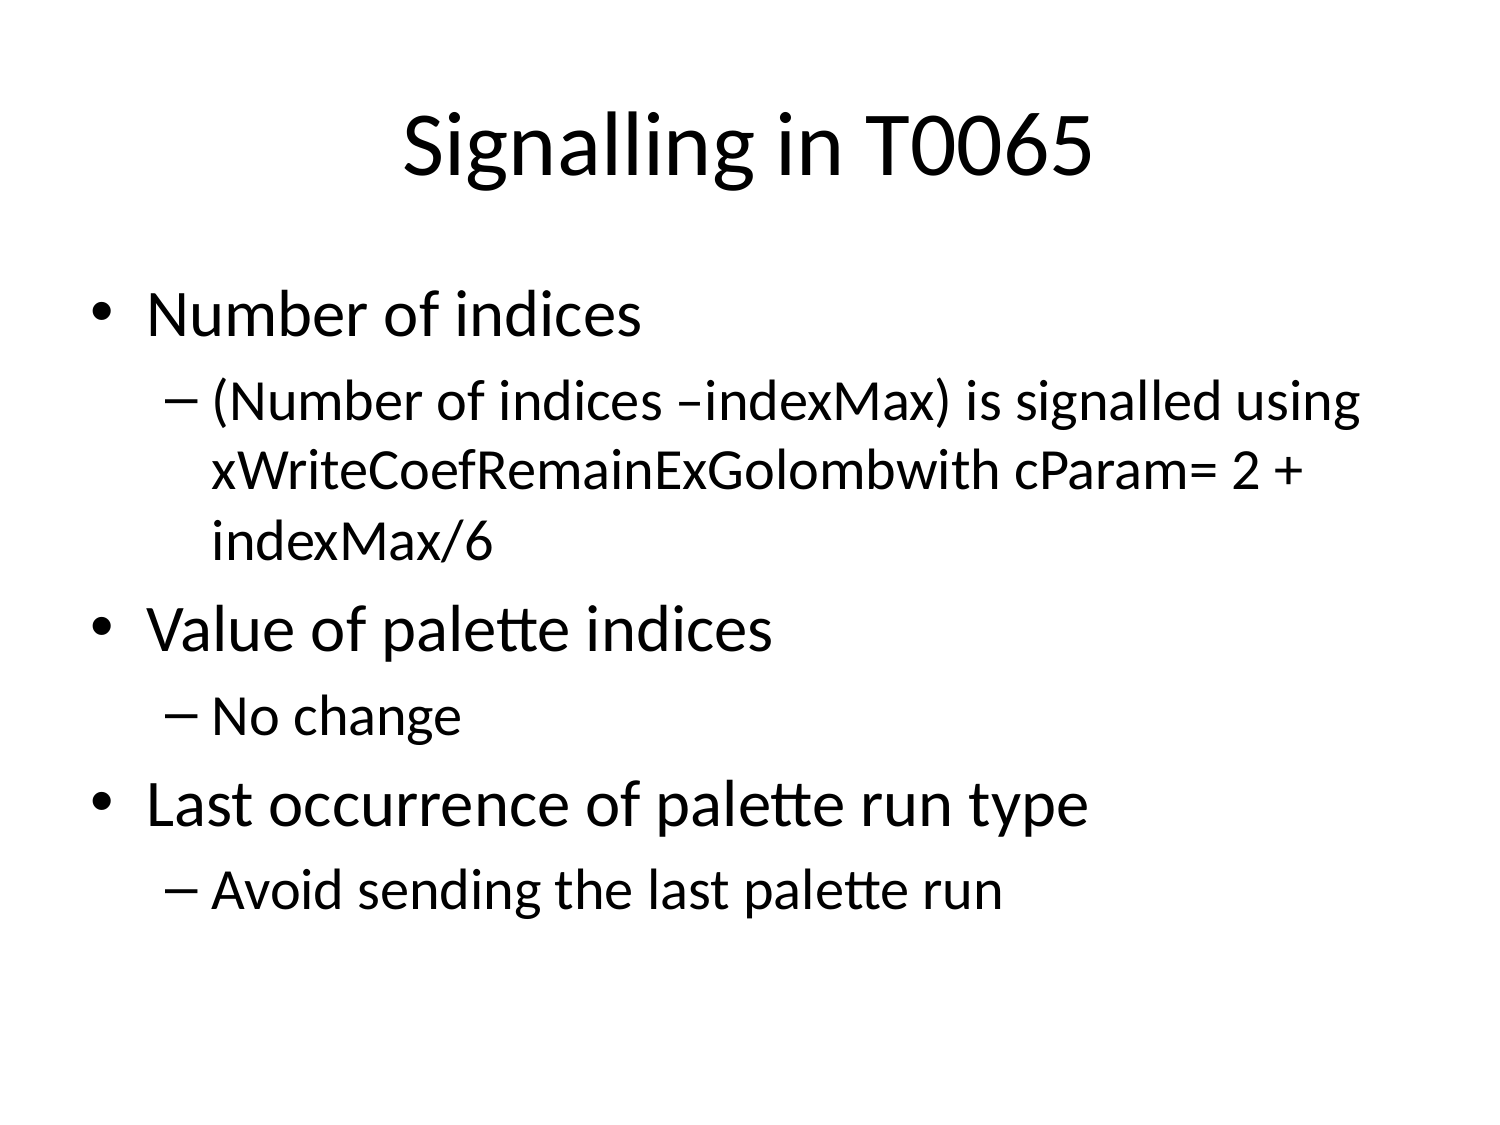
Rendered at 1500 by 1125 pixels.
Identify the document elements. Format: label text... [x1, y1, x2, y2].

title Signalling in T0065 [74, 44, 1426, 233]
list Number of indices (Number of indices –indexMax) is signalled using xWriteCoefRemainExGolombwith cParam= 2 + indexMax/6 Value of palette indices No change Last occurrence of palette run type Avoid sending the last palette run [74, 262, 1426, 1006]
